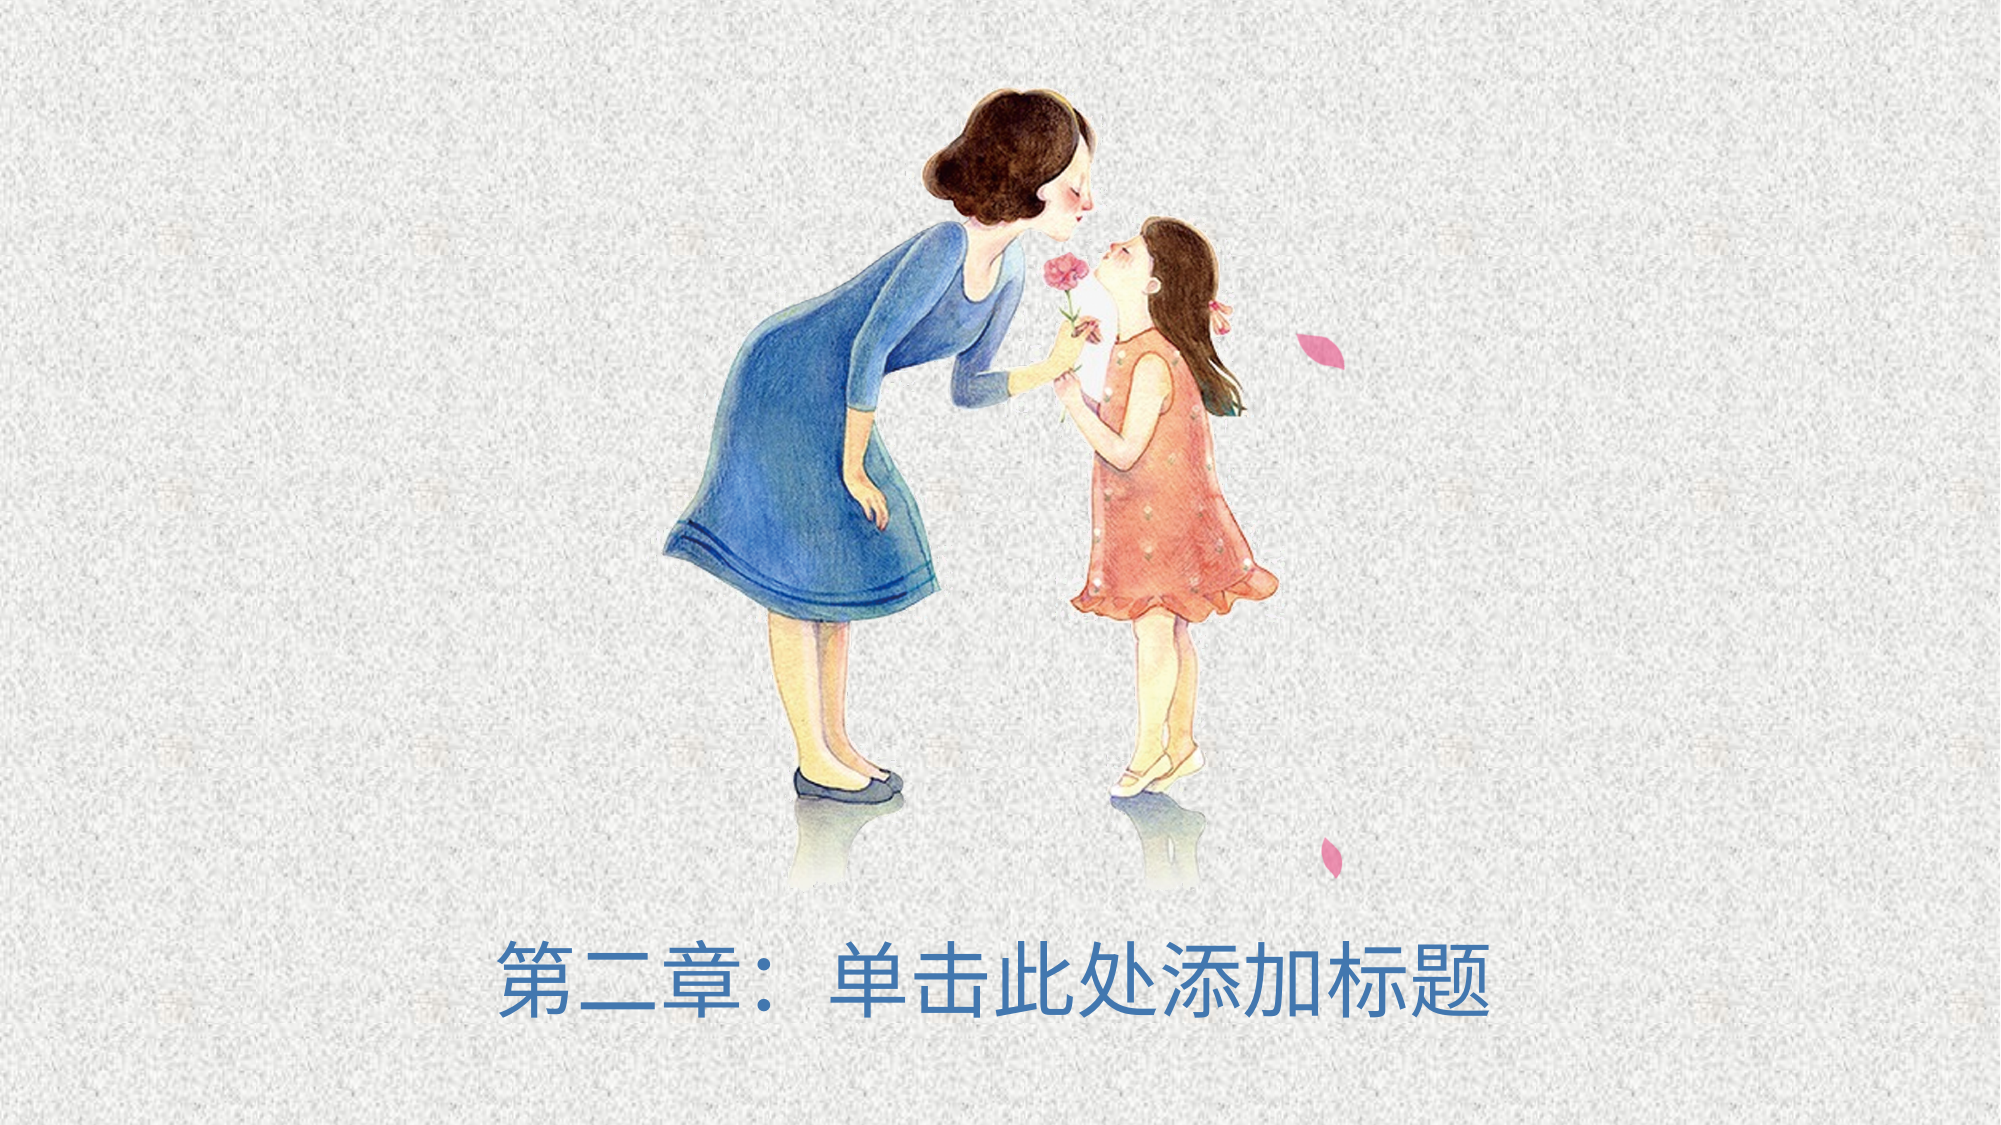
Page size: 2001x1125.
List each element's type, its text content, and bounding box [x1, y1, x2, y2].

picture [0, 0, 2001, 1125]
text_box 第二章：单击此处添加标题 [479, 920, 1521, 1036]
